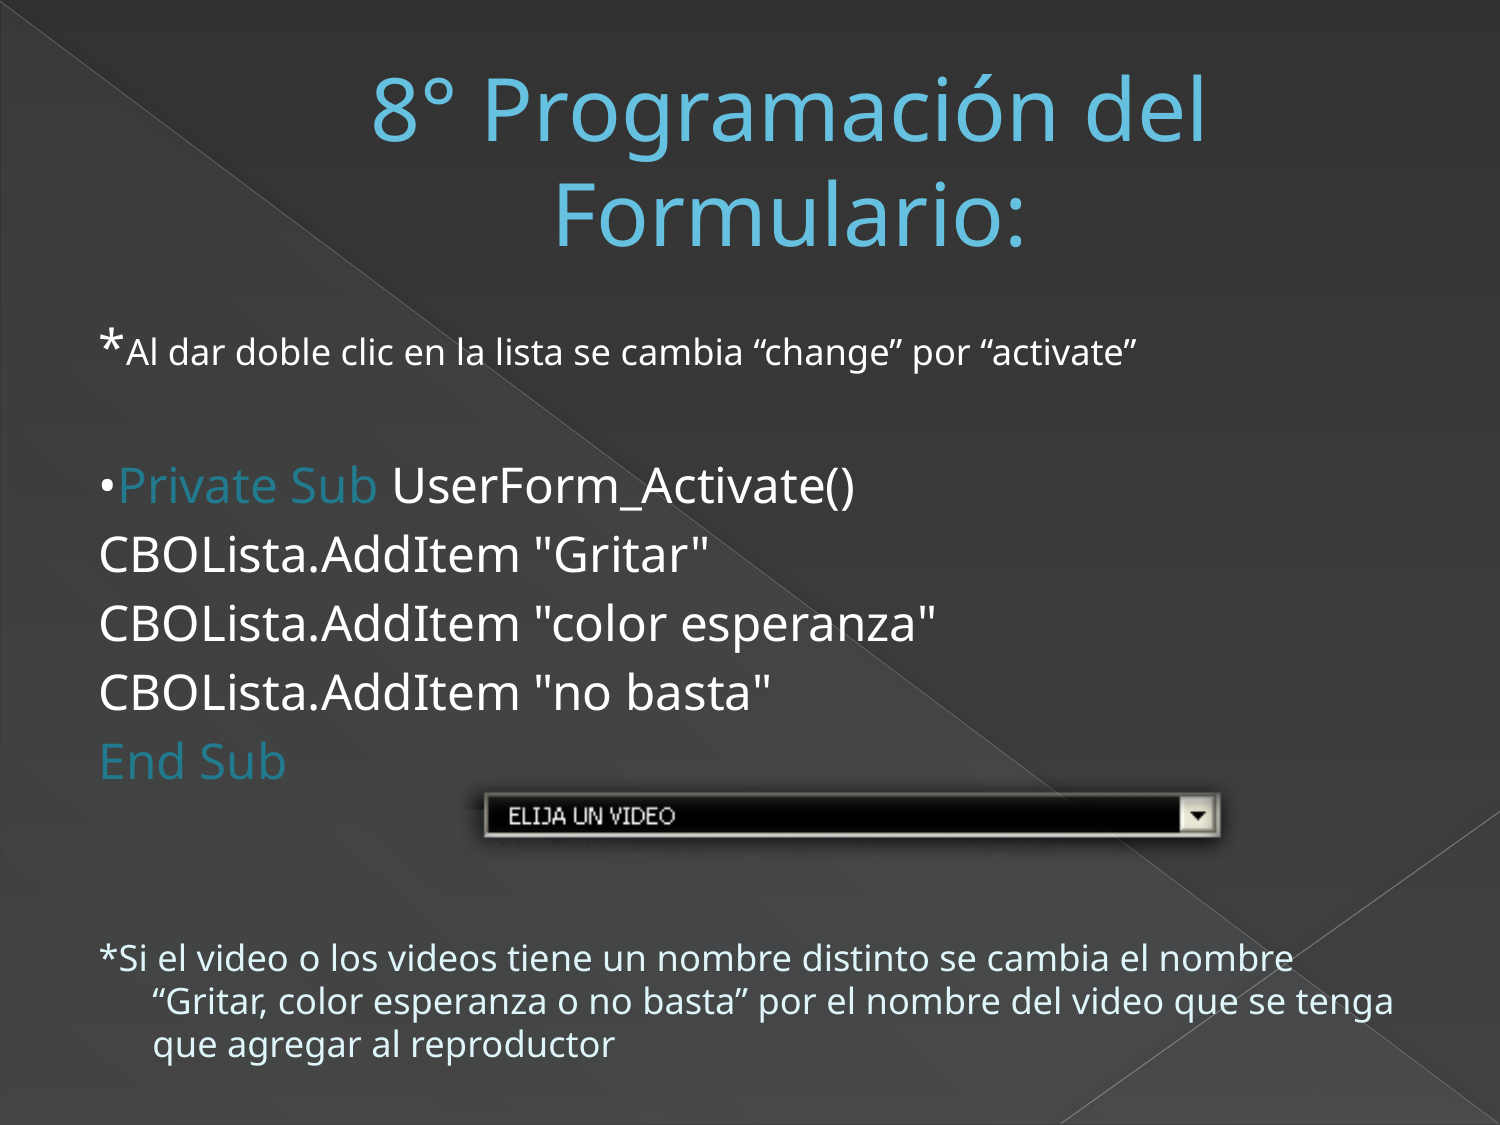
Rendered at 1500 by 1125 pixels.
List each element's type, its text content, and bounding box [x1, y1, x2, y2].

title 8° Programación del Formulario: [75, 43, 1425, 274]
list *Al dar doble clic en la lista se cambia “change” por “activate” •Private Sub UserForm_Activate() CBOLista.AddItem "Gritar" CBOLista.AddItem "color esperanza" CBOLista.AddItem "no basta" End Sub *Si el video o los videos tiene un nombre distinto se cambia el nombre “Gritar, color esperanza o no basta” por el nombre del video que se tenga que agregar al reproductor [75, 308, 1425, 1079]
picture [454, 774, 1240, 864]
